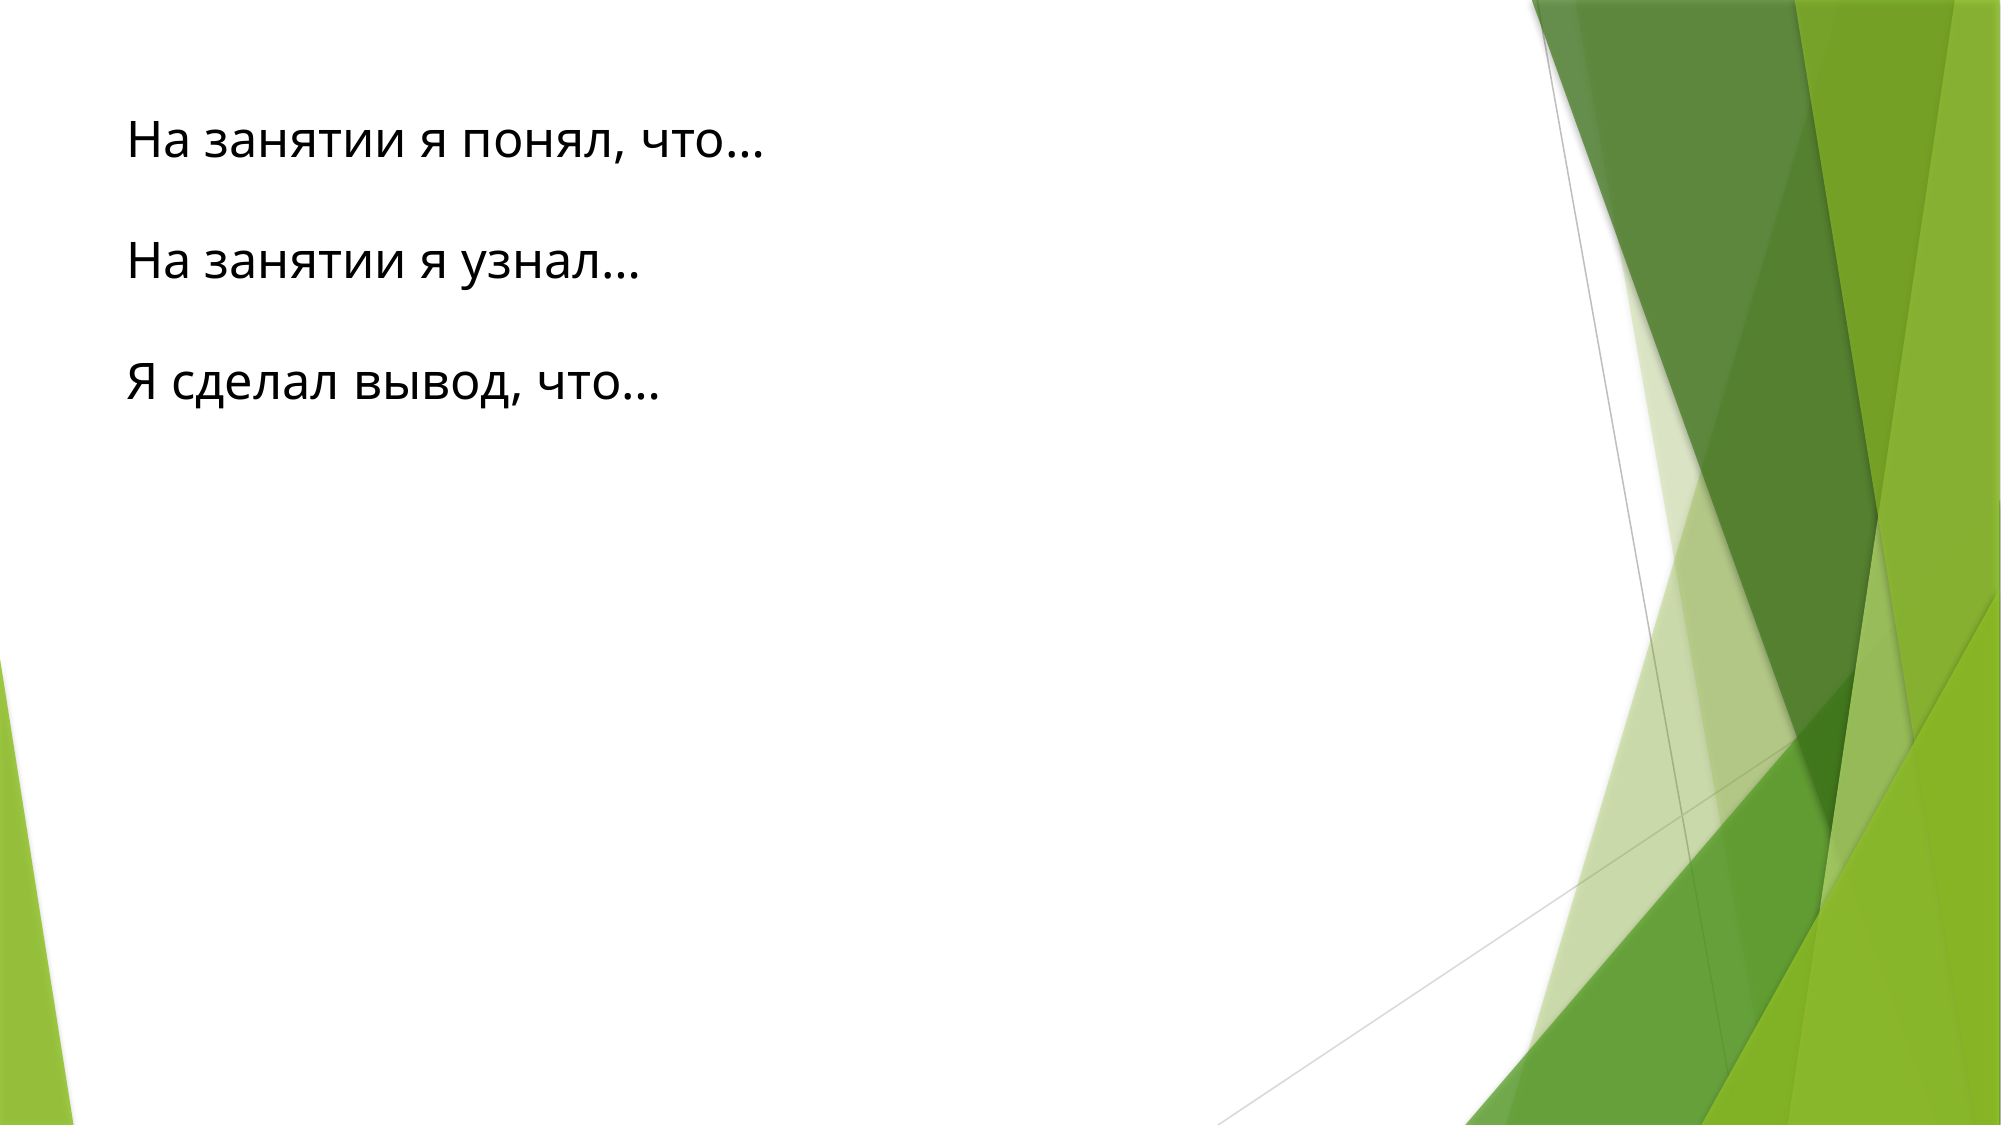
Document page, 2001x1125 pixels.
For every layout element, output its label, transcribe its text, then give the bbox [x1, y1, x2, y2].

title На занятии я понял, что… На занятии я узнал… Я сделал вывод, что… [111, 99, 1522, 517]
